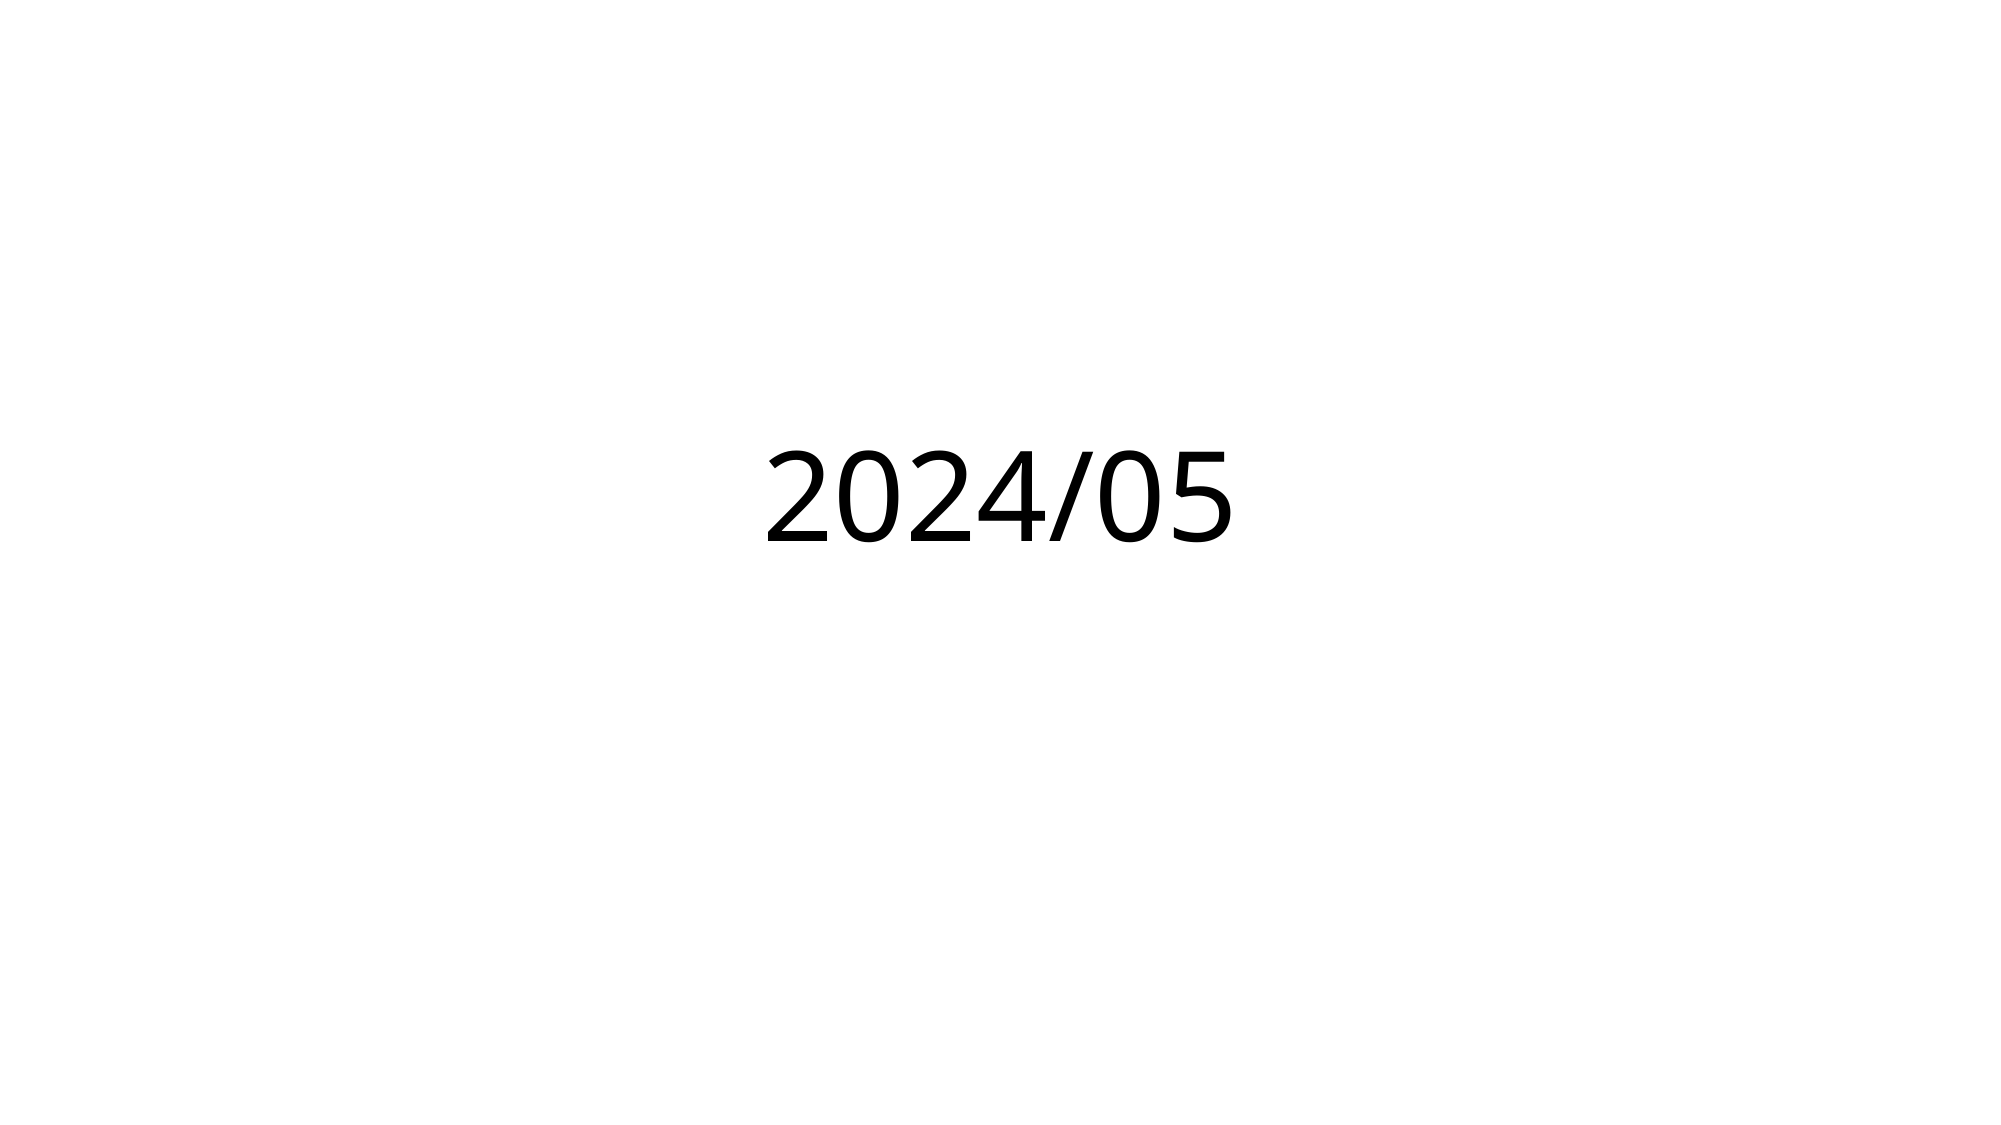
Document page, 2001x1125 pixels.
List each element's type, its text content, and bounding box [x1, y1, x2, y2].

title 2024/05 [249, 184, 1750, 576]
